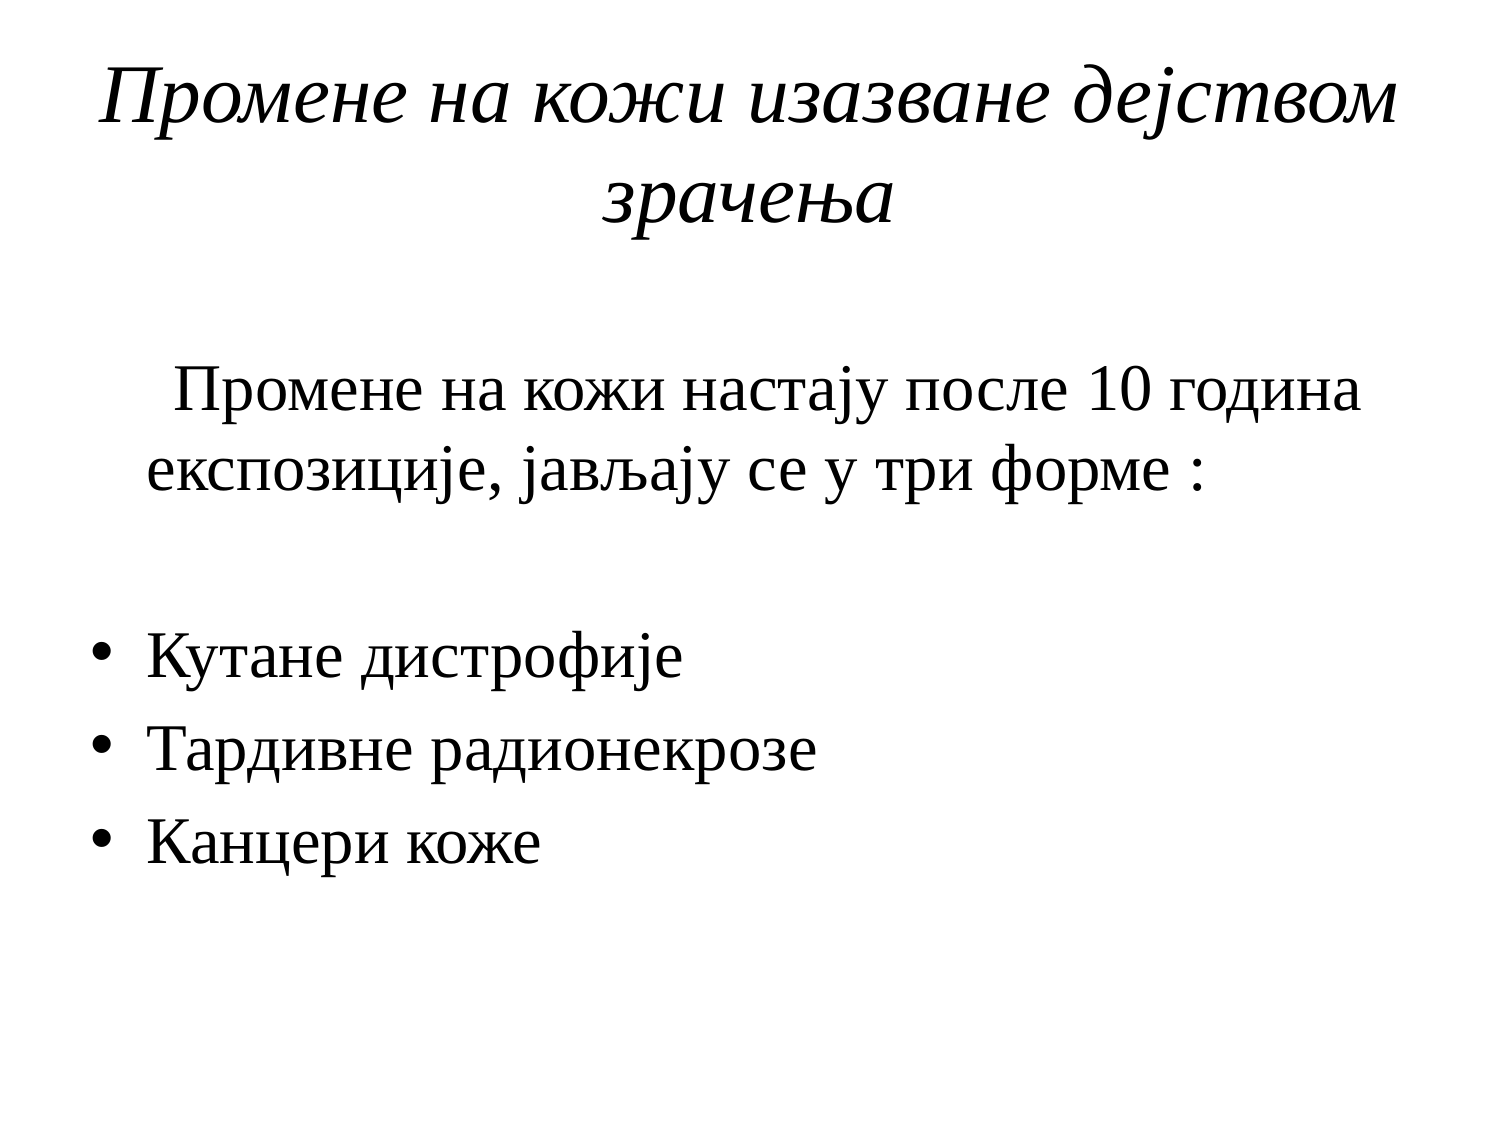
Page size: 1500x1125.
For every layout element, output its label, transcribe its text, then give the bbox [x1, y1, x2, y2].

list Промене на кожи настају после 10 година експозиције, јављају се у три форме : Кутане дистрофије Тардивне радионекрозе Канцери коже [75, 262, 1425, 1005]
title Промене на кожи изазване дејством зрачења [75, 45, 1425, 233]
